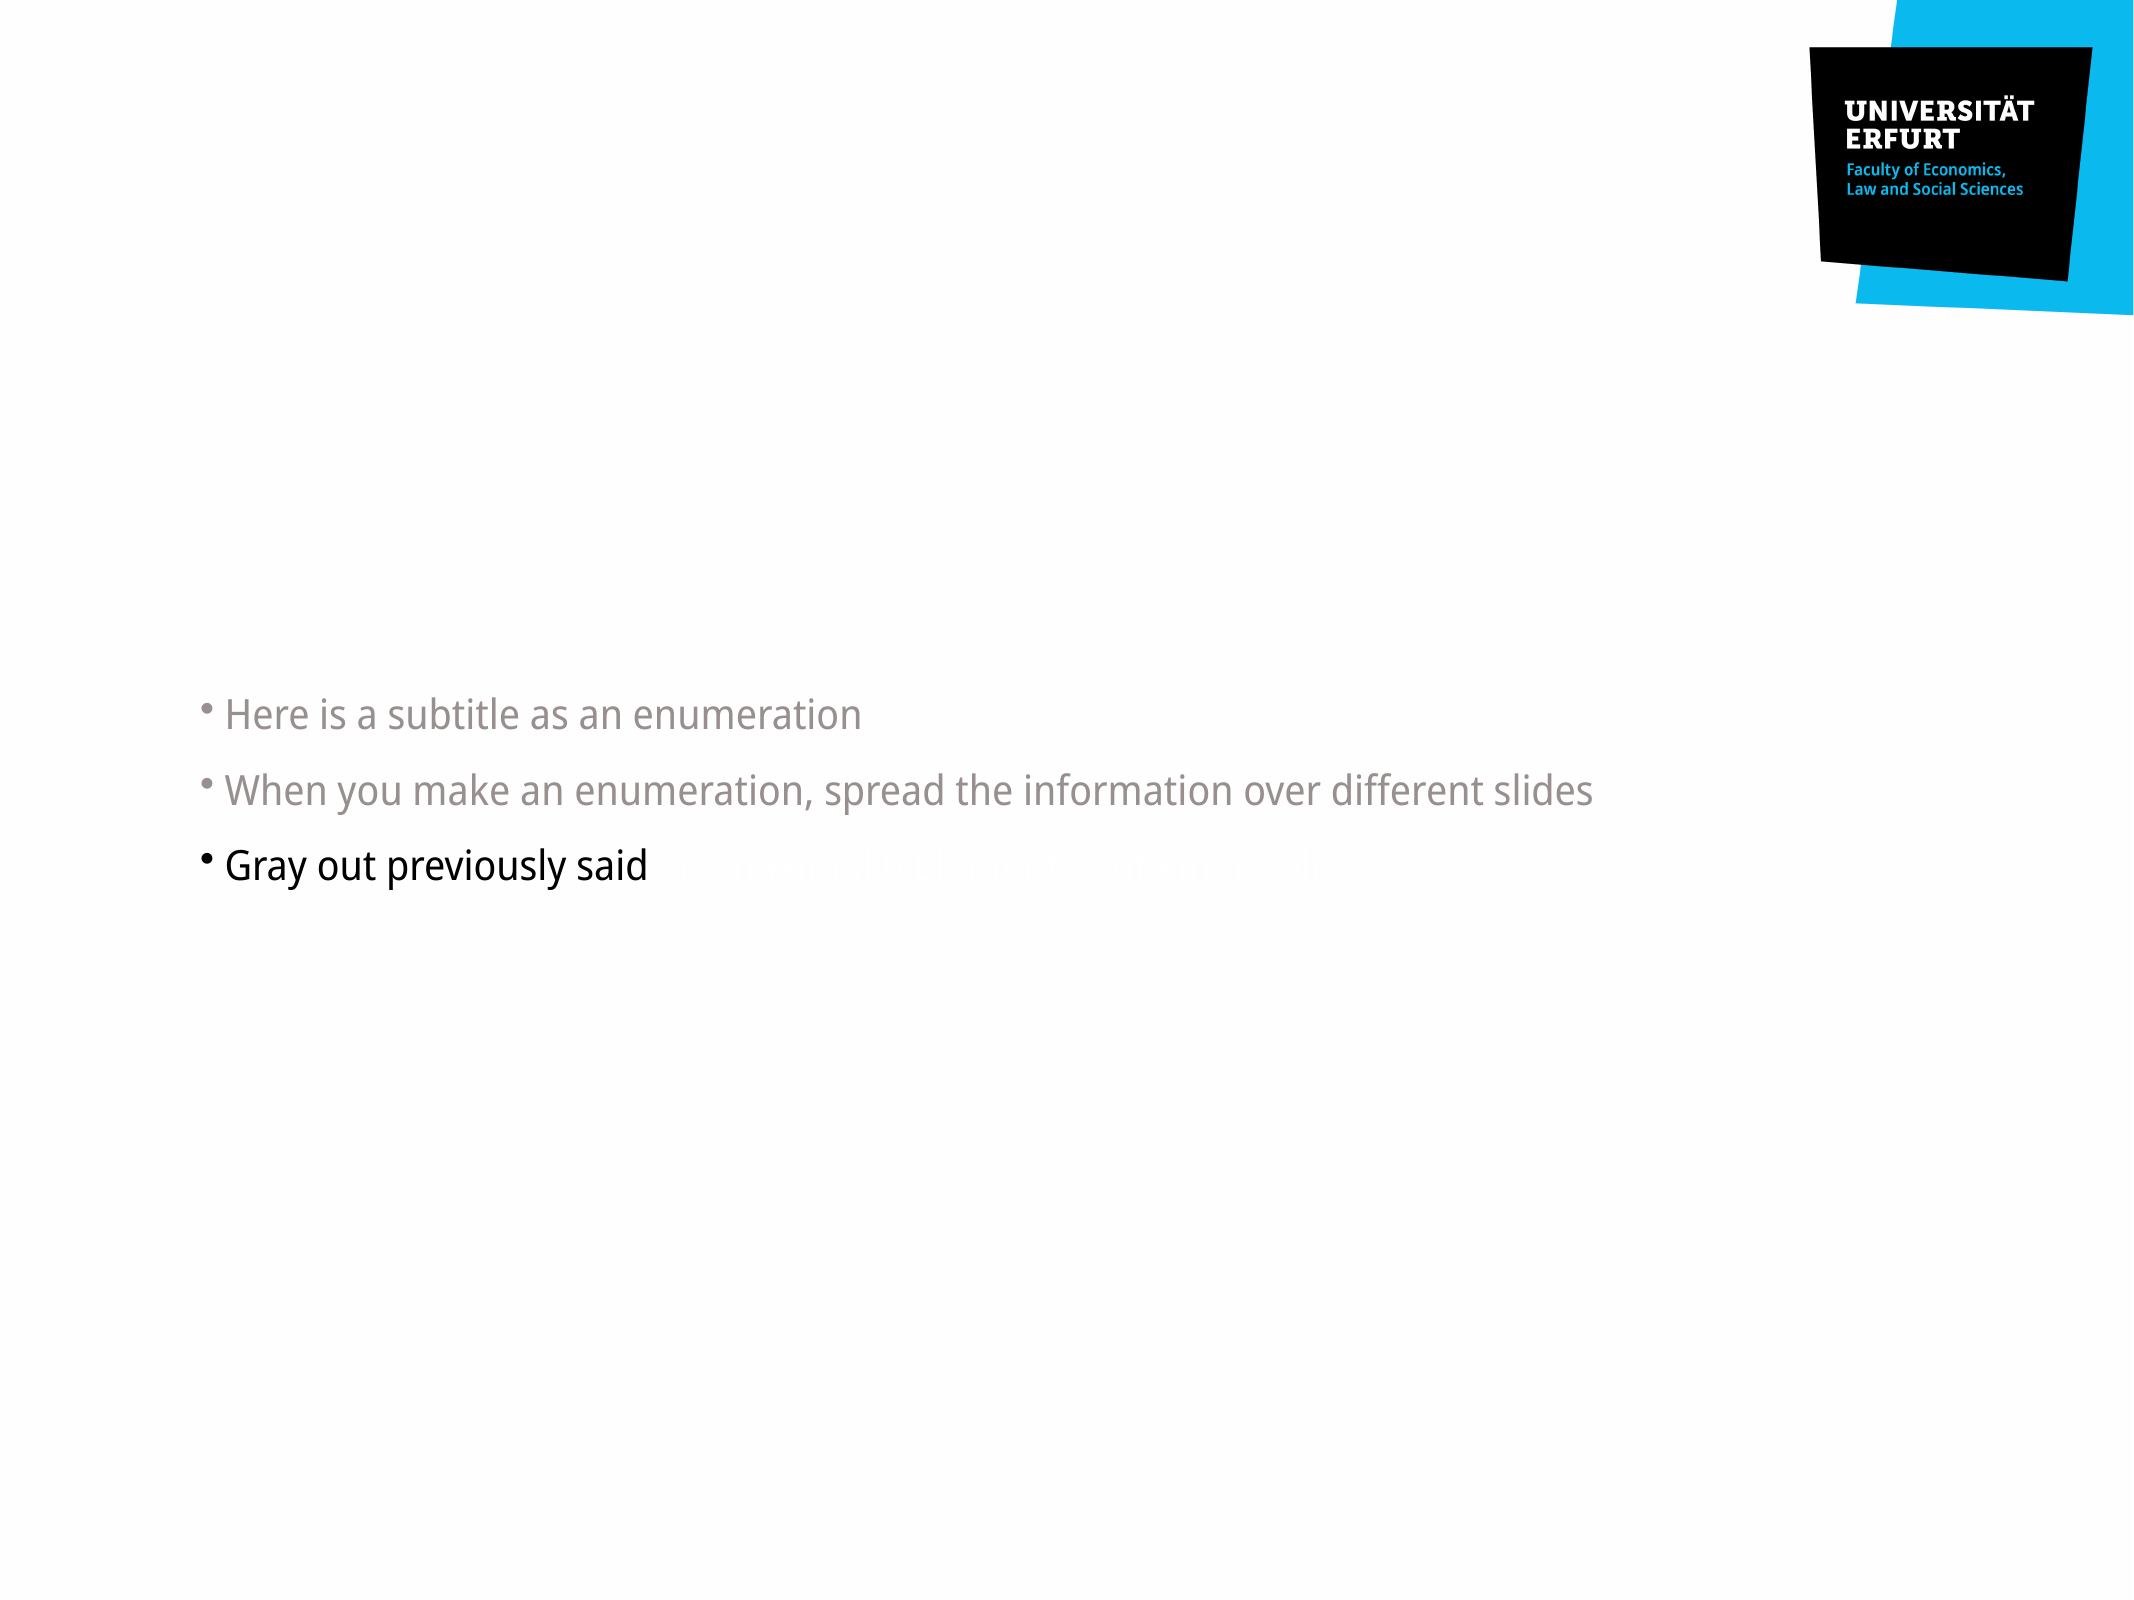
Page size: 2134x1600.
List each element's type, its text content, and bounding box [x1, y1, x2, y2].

text_box Here is a subtitle as an enumeration When you make an enumeration, spread the information over different slides Gray out previously said Sie maximal 6 Elemente auf einer Folie [191, 654, 1909, 977]
picture [0, 0, 2134, 1600]
